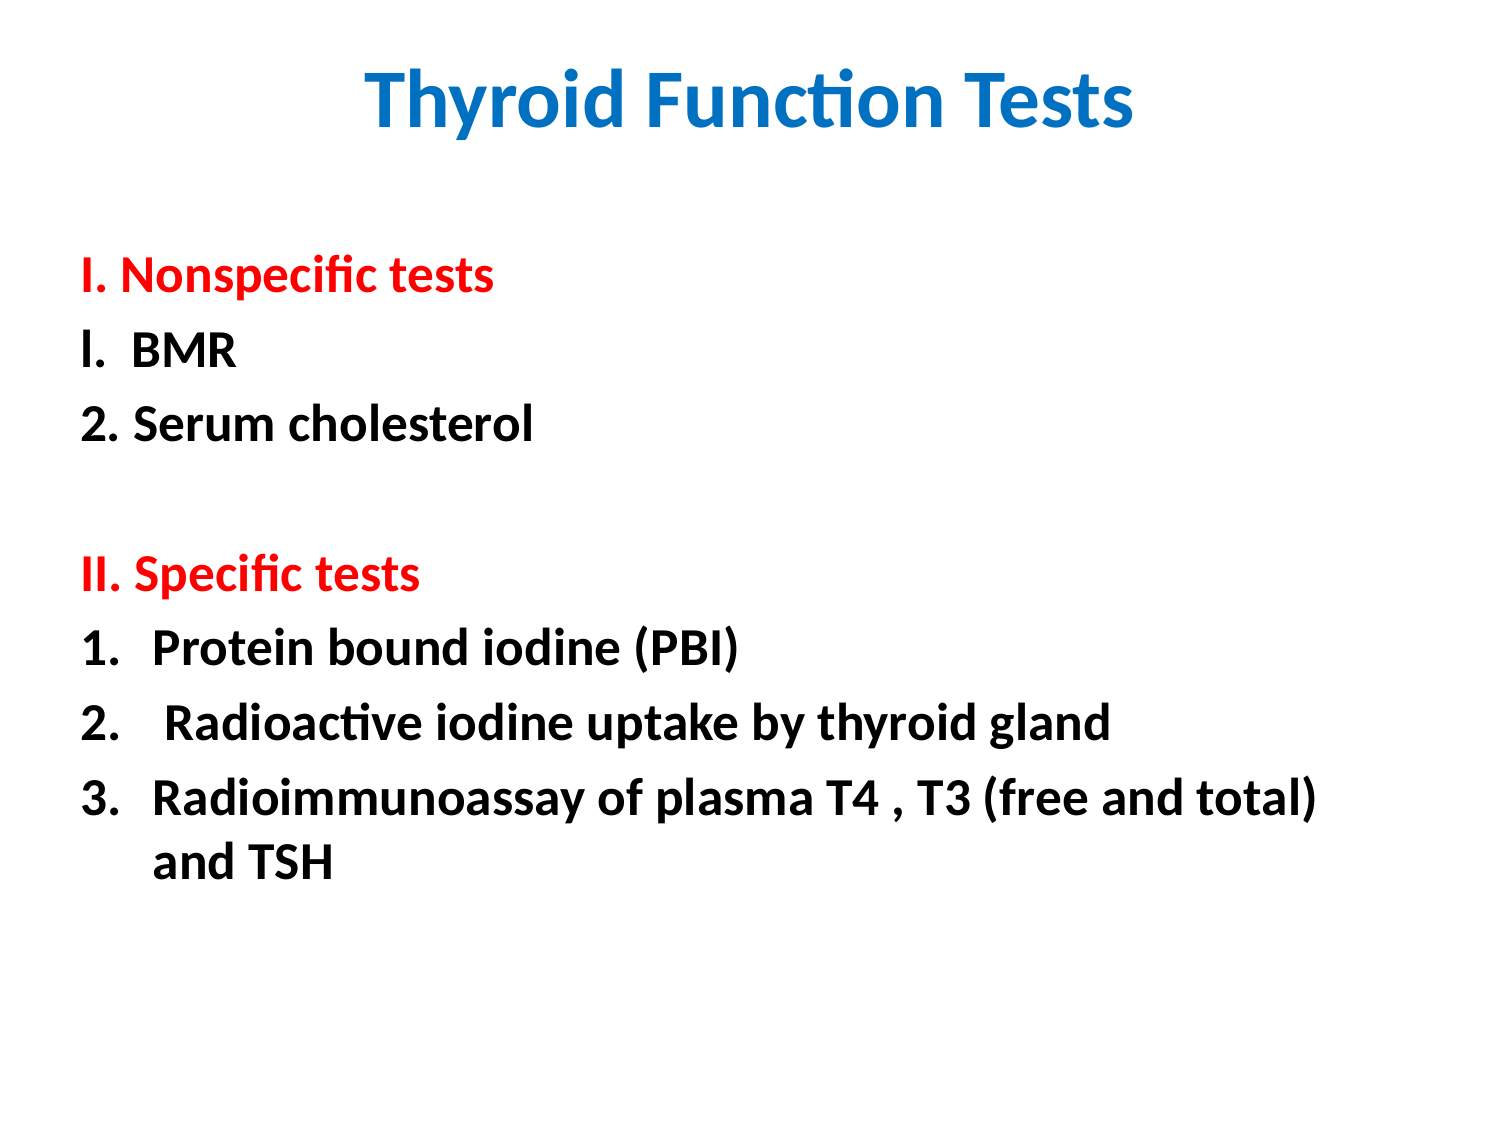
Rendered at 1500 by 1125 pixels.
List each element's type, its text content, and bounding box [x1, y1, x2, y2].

list I. Nonspecific tests l. BMR 2. Serum cholesterol II. Specific tests Protein bound iodine (PBI) Radioactive iodine uptake by thyroid gland Radioimmunoassay of plasma T4 , T3 (free and total) and TSH [64, 231, 1415, 975]
title Thyroid Function Tests [75, 0, 1425, 188]
